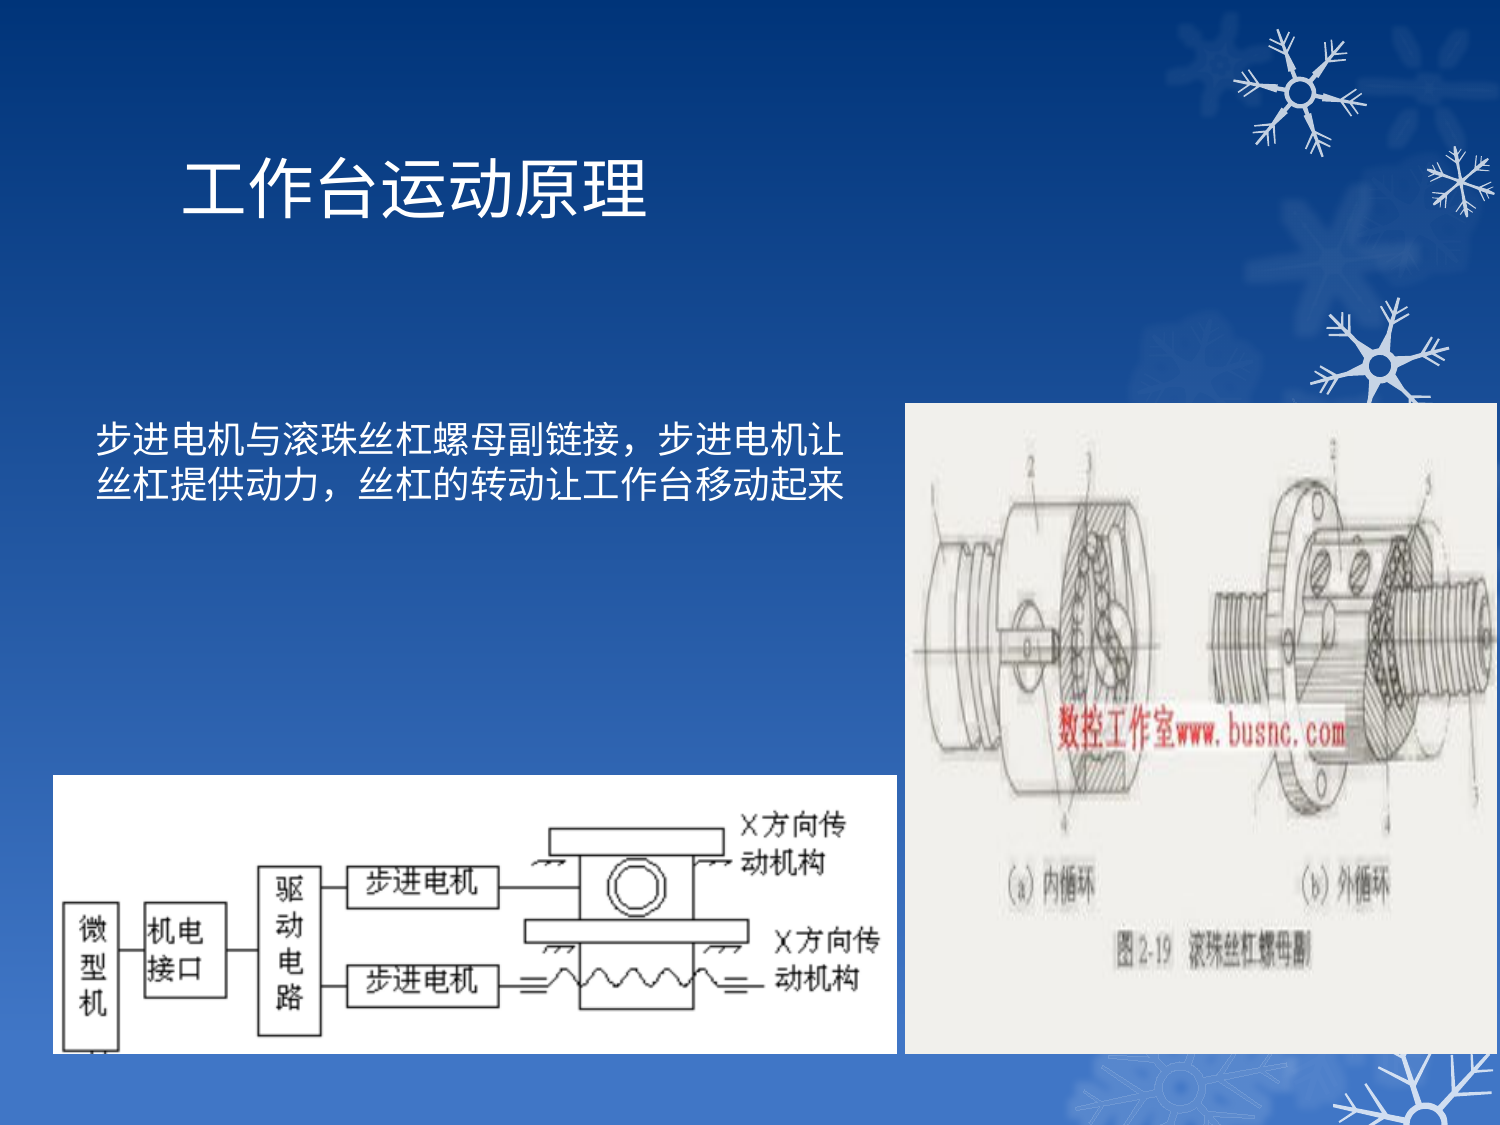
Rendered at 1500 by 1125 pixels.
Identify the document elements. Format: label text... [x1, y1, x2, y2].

picture [52, 774, 898, 1054]
title 工作台运动原理 [165, 110, 1335, 263]
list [905, 403, 1497, 1054]
text_box 步进电机与滚珠丝杠螺母副链接，步进电机让 丝杠提供动力，丝杠的转动让工作台移动起来 [80, 408, 861, 514]
